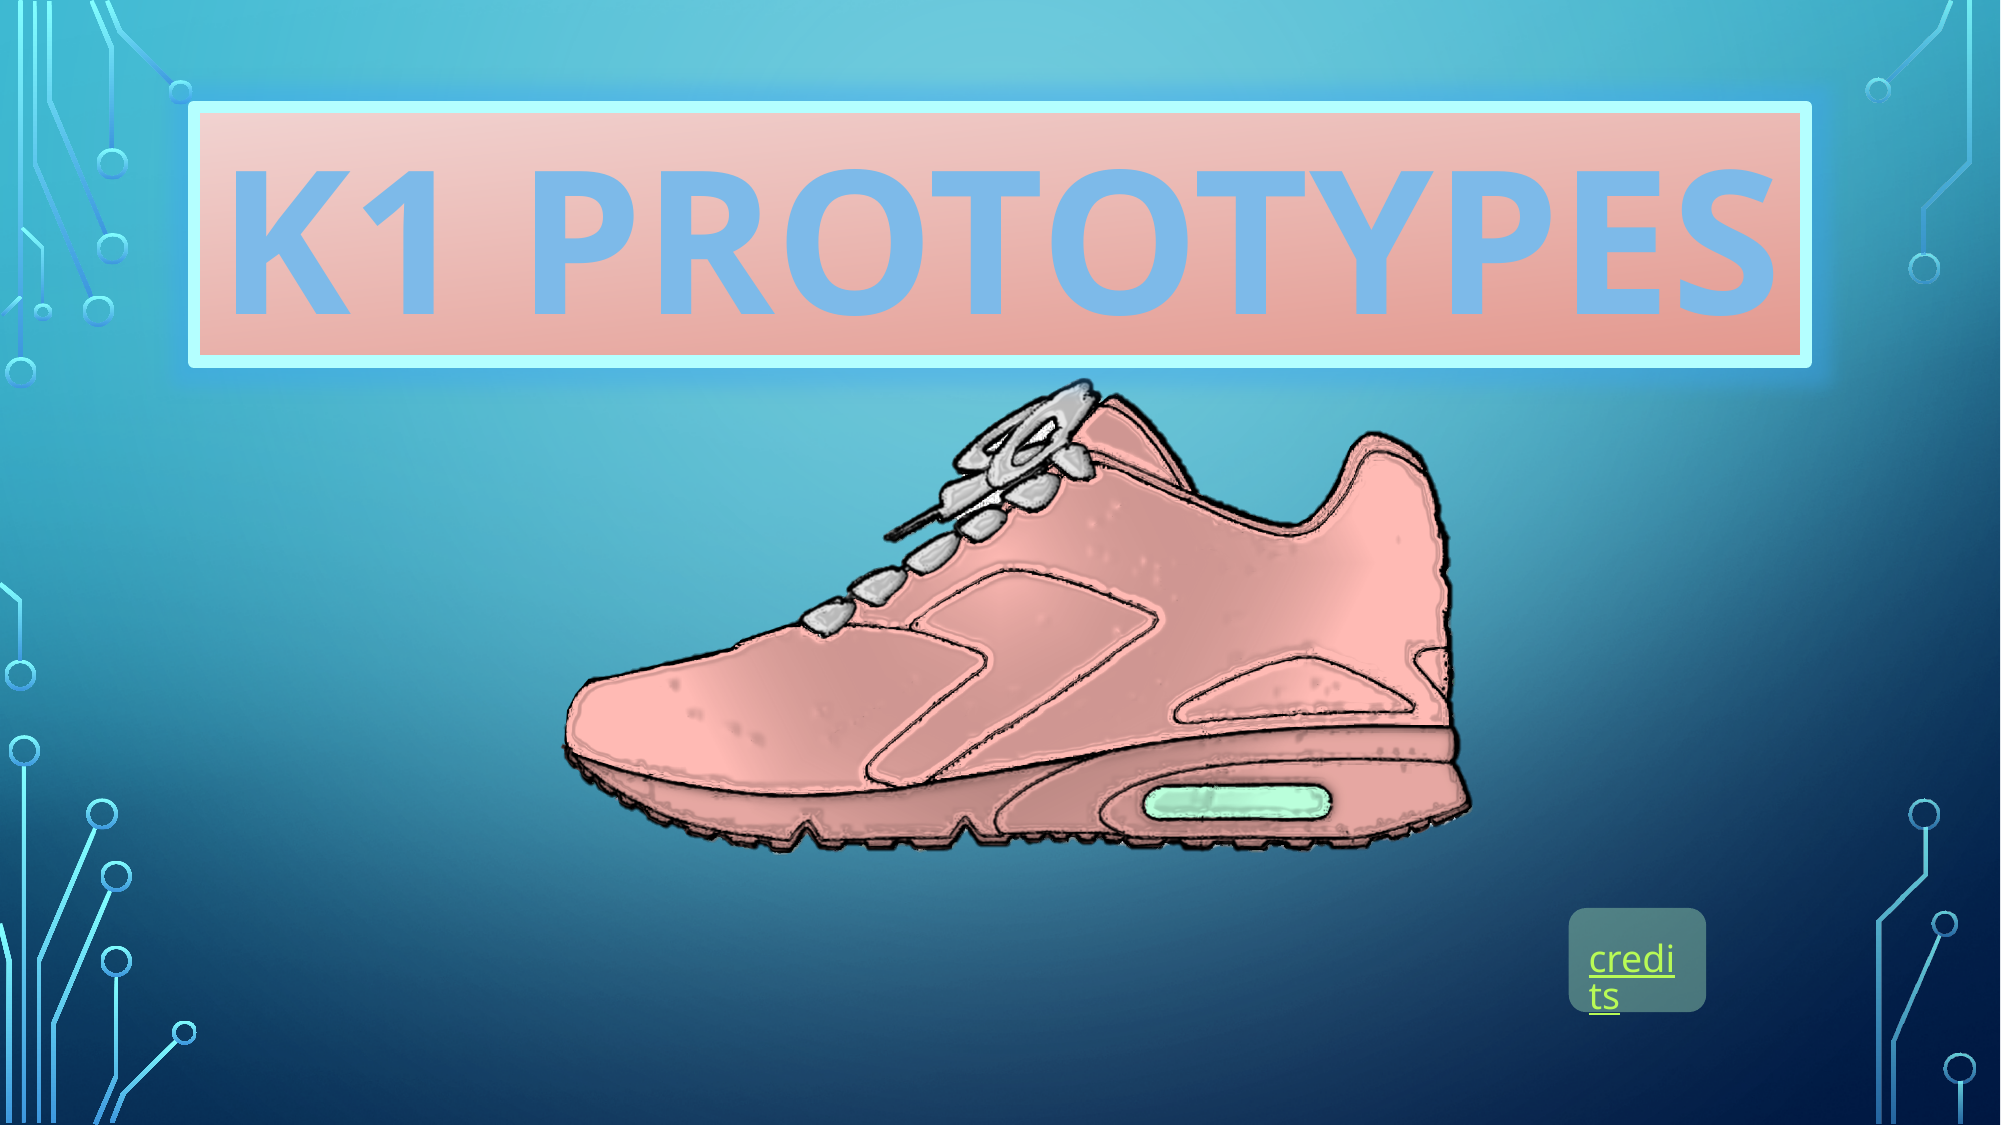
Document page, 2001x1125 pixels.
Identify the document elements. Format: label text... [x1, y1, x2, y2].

text_box credits [1568, 907, 1707, 1013]
text_box K1 PROTOTYPES [193, 106, 1807, 362]
picture [362, 186, 1638, 939]
